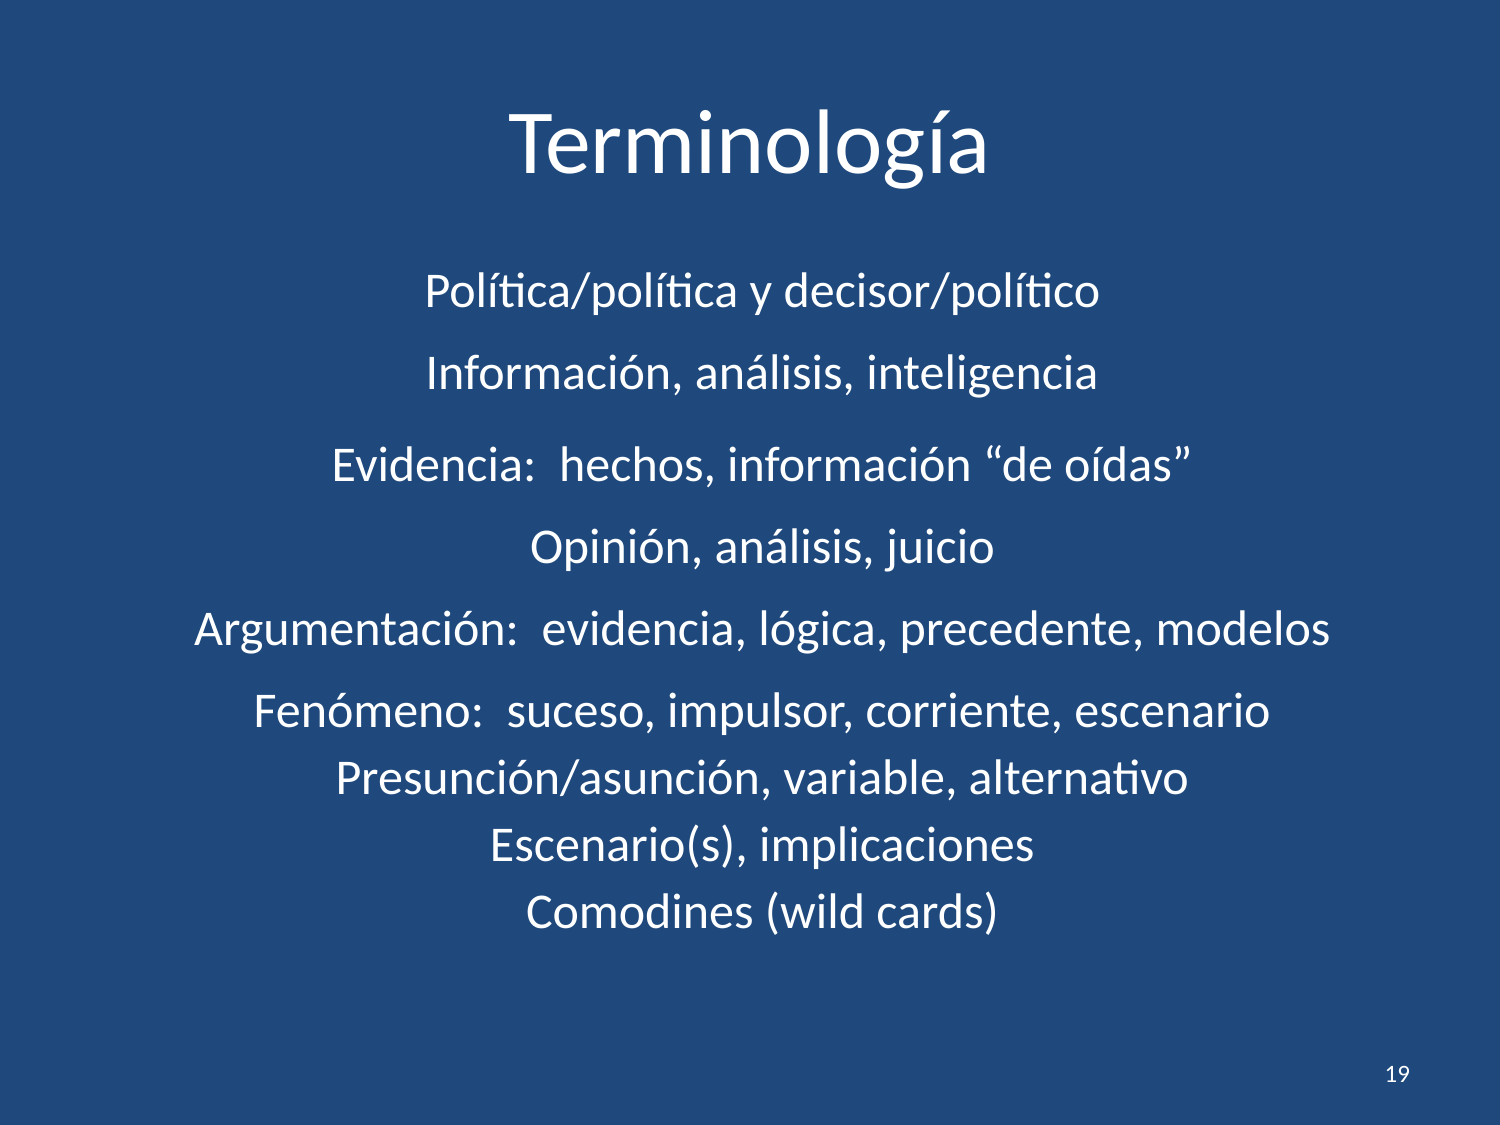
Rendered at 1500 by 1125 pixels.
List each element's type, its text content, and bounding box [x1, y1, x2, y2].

table_cell Información, análisis, inteligencia [137, 345, 1387, 436]
table_cell Argumentación: evidencia, lógica, precedente, modelos [137, 601, 1387, 683]
slide_number 19 [1074, 1042, 1425, 1103]
text_box Terminología [74, 75, 1425, 263]
table_cell Opinión, análisis, juicio [137, 518, 1387, 601]
table_cell Escenario(s), implicaciones [137, 816, 1387, 883]
table_header Política/política y decisor/político [137, 262, 1387, 345]
table_cell Fenómeno: suceso, impulsor, corriente, escenario [137, 683, 1387, 750]
table_cell Evidencia: hechos, información “de oídas” [137, 436, 1387, 518]
table_cell Presunción/asunción, variable, alternativo [137, 750, 1387, 816]
table_cell Comodines (wild cards) [137, 883, 1387, 950]
